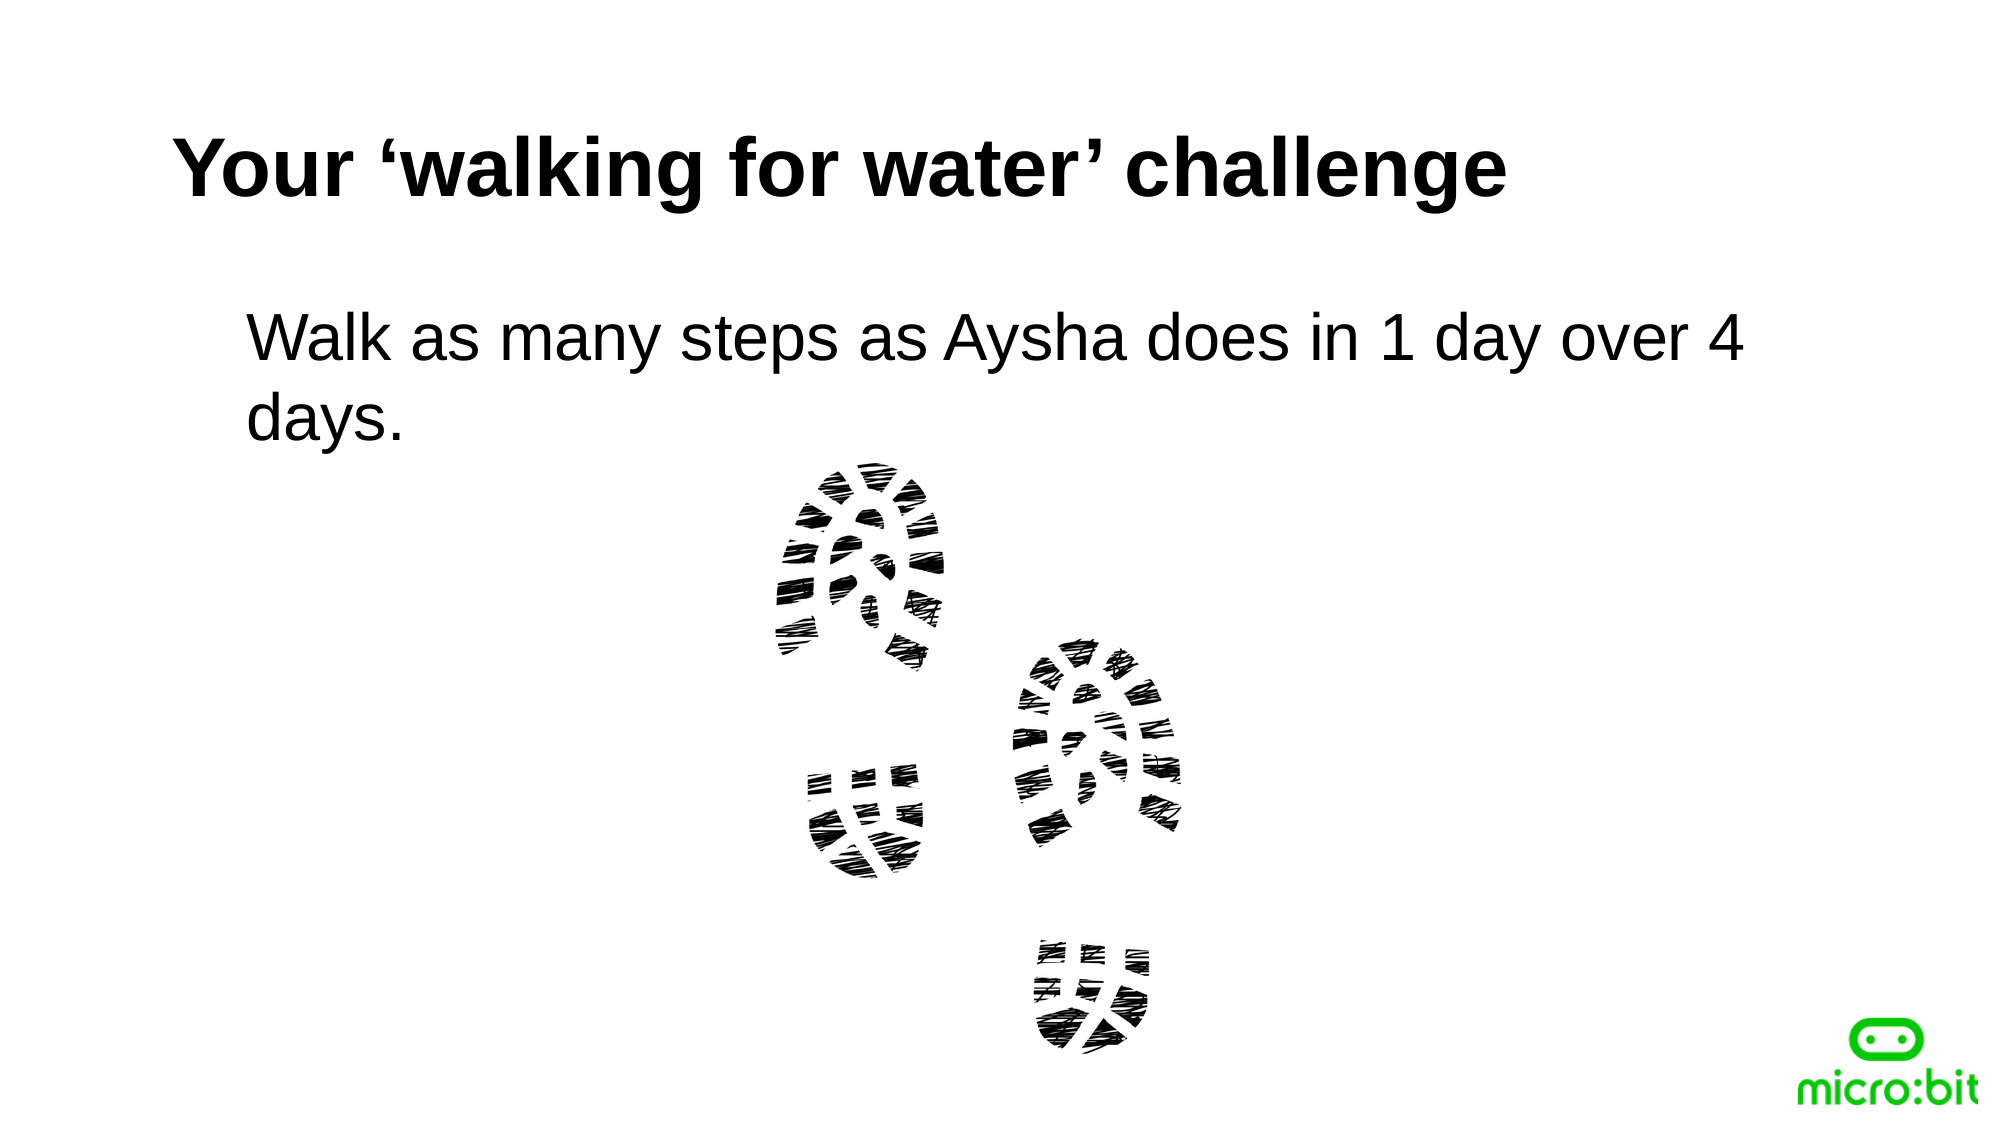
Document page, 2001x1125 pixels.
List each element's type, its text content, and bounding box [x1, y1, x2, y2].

picture [669, 449, 1286, 1065]
picture [1797, 1017, 1978, 1106]
text_box Your ‘walking for water’ challenge Walk as many steps as Aysha does in 1 day over 4 days. [156, 105, 1909, 929]
